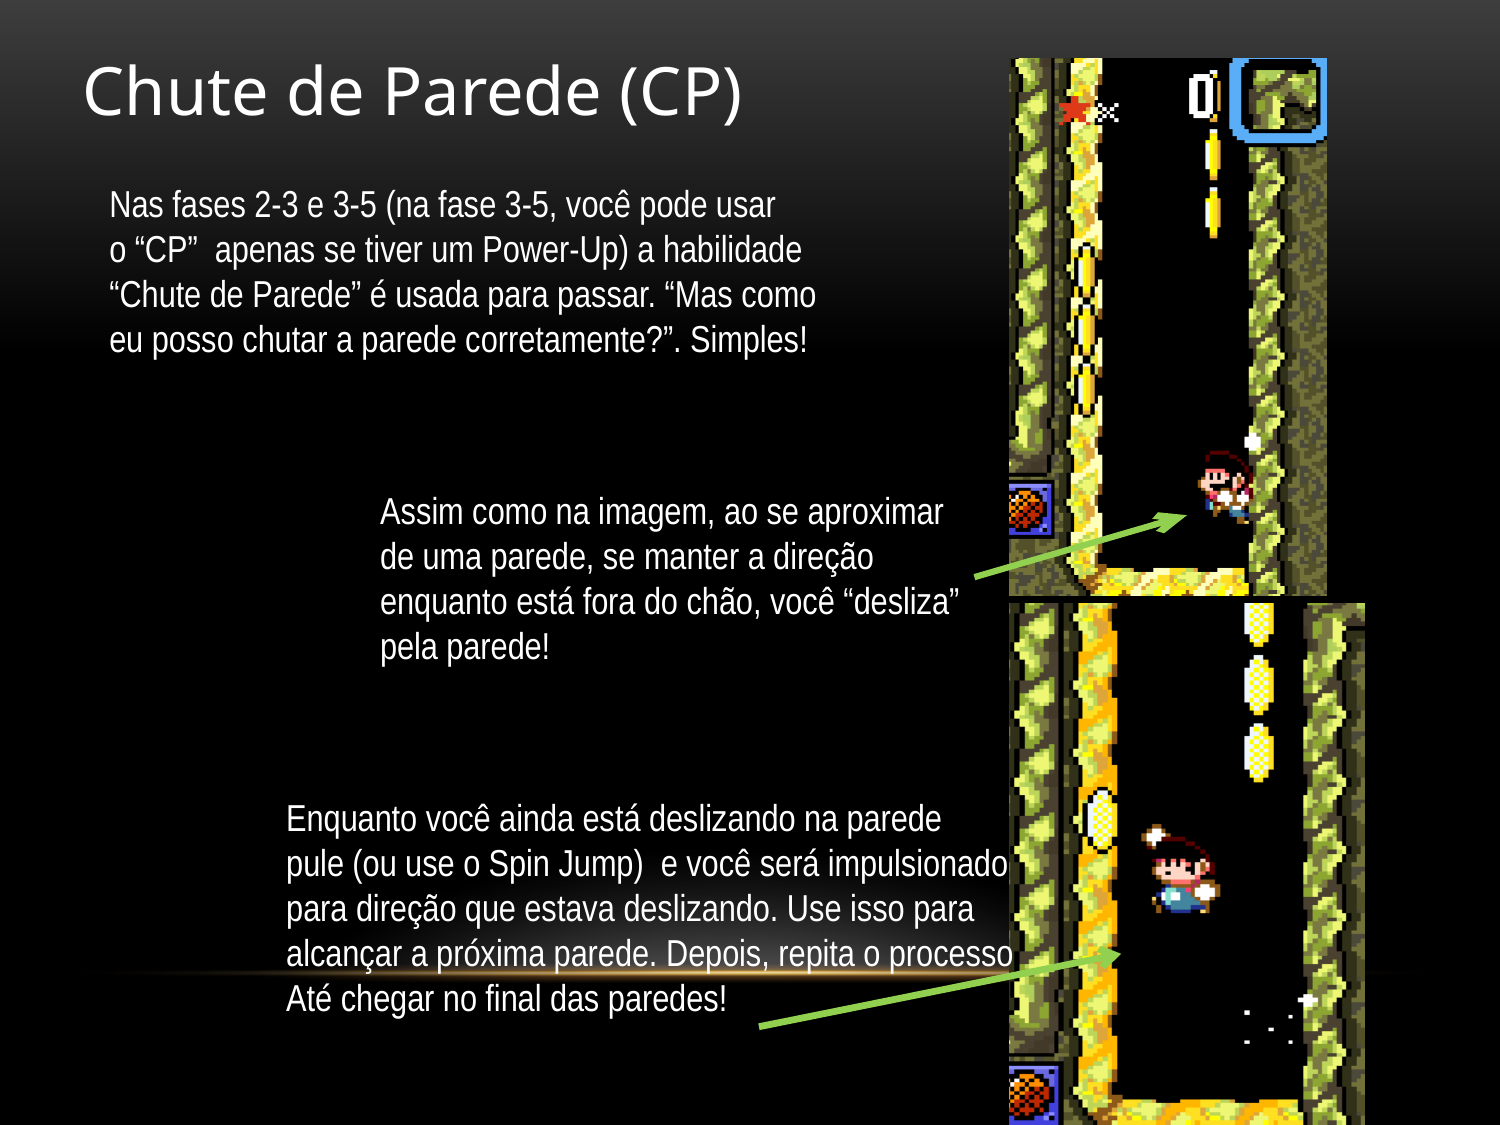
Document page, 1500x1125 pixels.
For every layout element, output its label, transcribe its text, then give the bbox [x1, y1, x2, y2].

text_box Nas fases 2-3 e 3-5 (na fase 3-5, você pode usar o “CP” apenas se tiver um Power-Up) a habilidade “Chute de Parede” é usada para passar. “Mas como eu posso chutar a parede corretamente?”. Simples! [94, 172, 832, 368]
text_box Enquanto você ainda está deslizando na parede pule (ou use o Spin Jump) e você será impulsionado para direção que estava deslizando. Use isso para alcançar a próxima parede. Depois, repita o processo Até chegar no final das paredes! [271, 786, 1003, 1027]
text_box Chute de Parede (CP) [67, 41, 759, 136]
text_box Assim como na imagem, ao se aproximar de uma parede, se manter a direção enquanto está fora do chão, você “desliza” pela parede! [365, 479, 975, 675]
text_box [758, 953, 1122, 1027]
picture [0, 0, 1500, 1125]
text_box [979, 514, 1188, 579]
